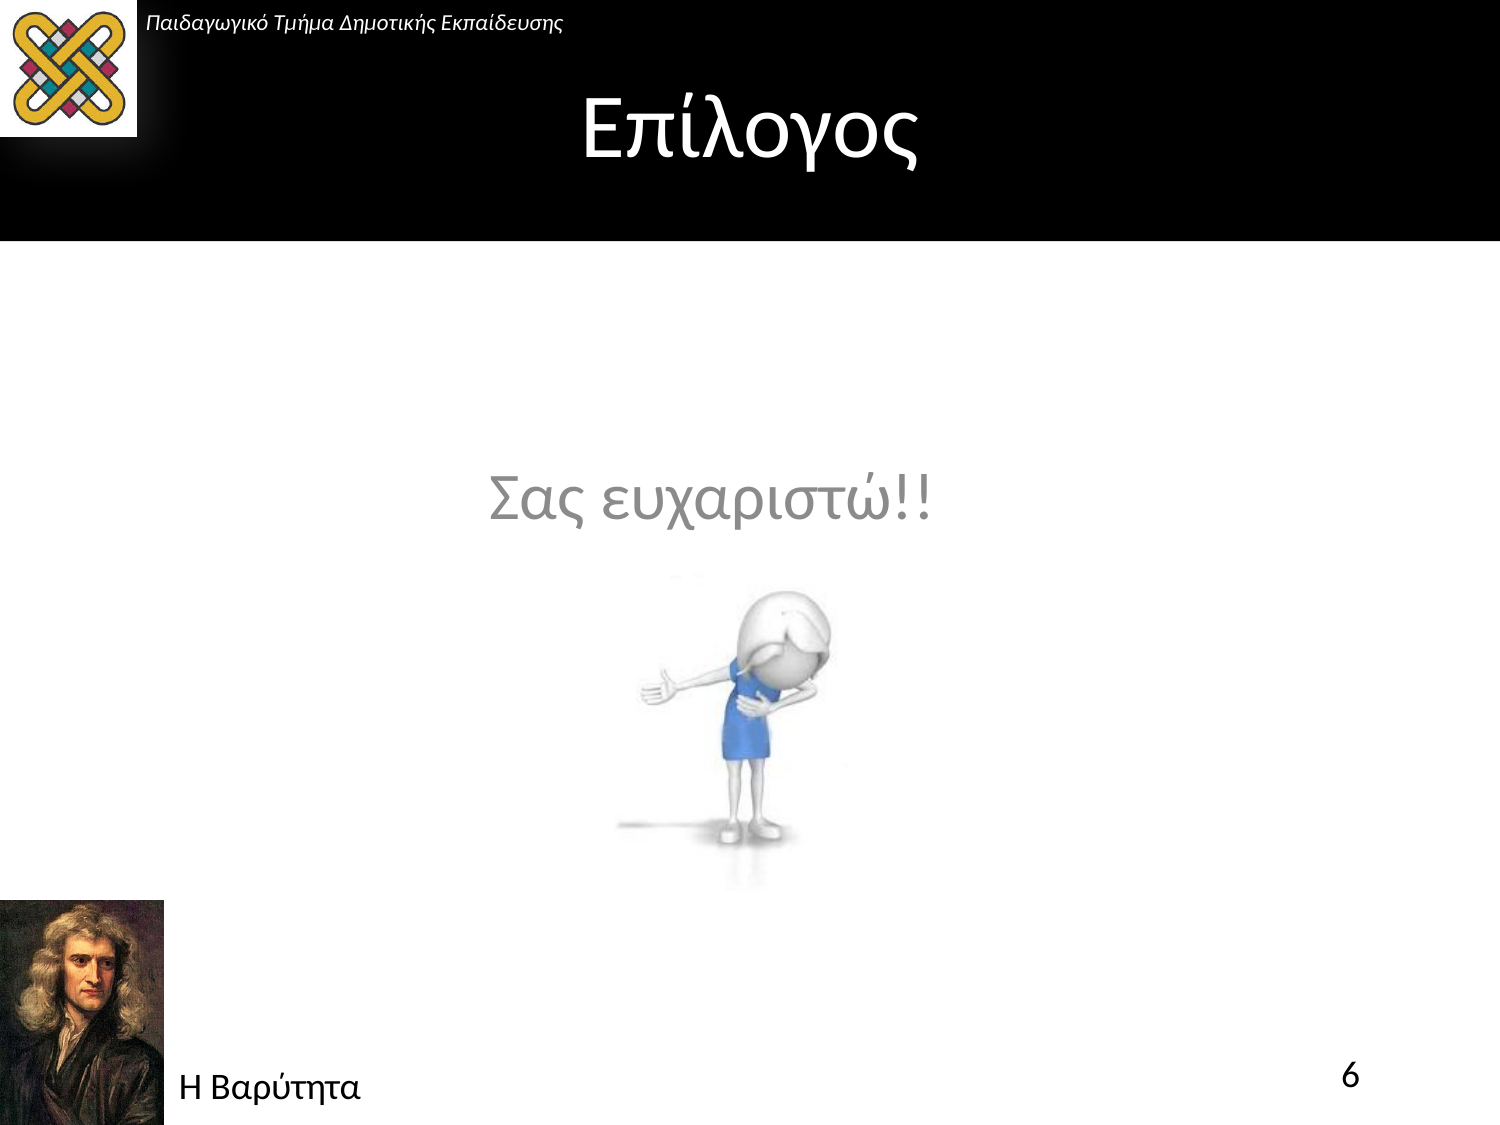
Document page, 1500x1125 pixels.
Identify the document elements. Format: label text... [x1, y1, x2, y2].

text_box Παιδαγωγικό Τμήμα Δημοτικής Εκπαίδευσης [139, 0, 579, 43]
picture [0, 0, 137, 137]
title Επίλογος [0, 0, 1500, 242]
picture [480, 562, 997, 891]
picture [0, 900, 164, 1125]
subtitle Σας ευχαριστώ!! [187, 445, 1238, 733]
